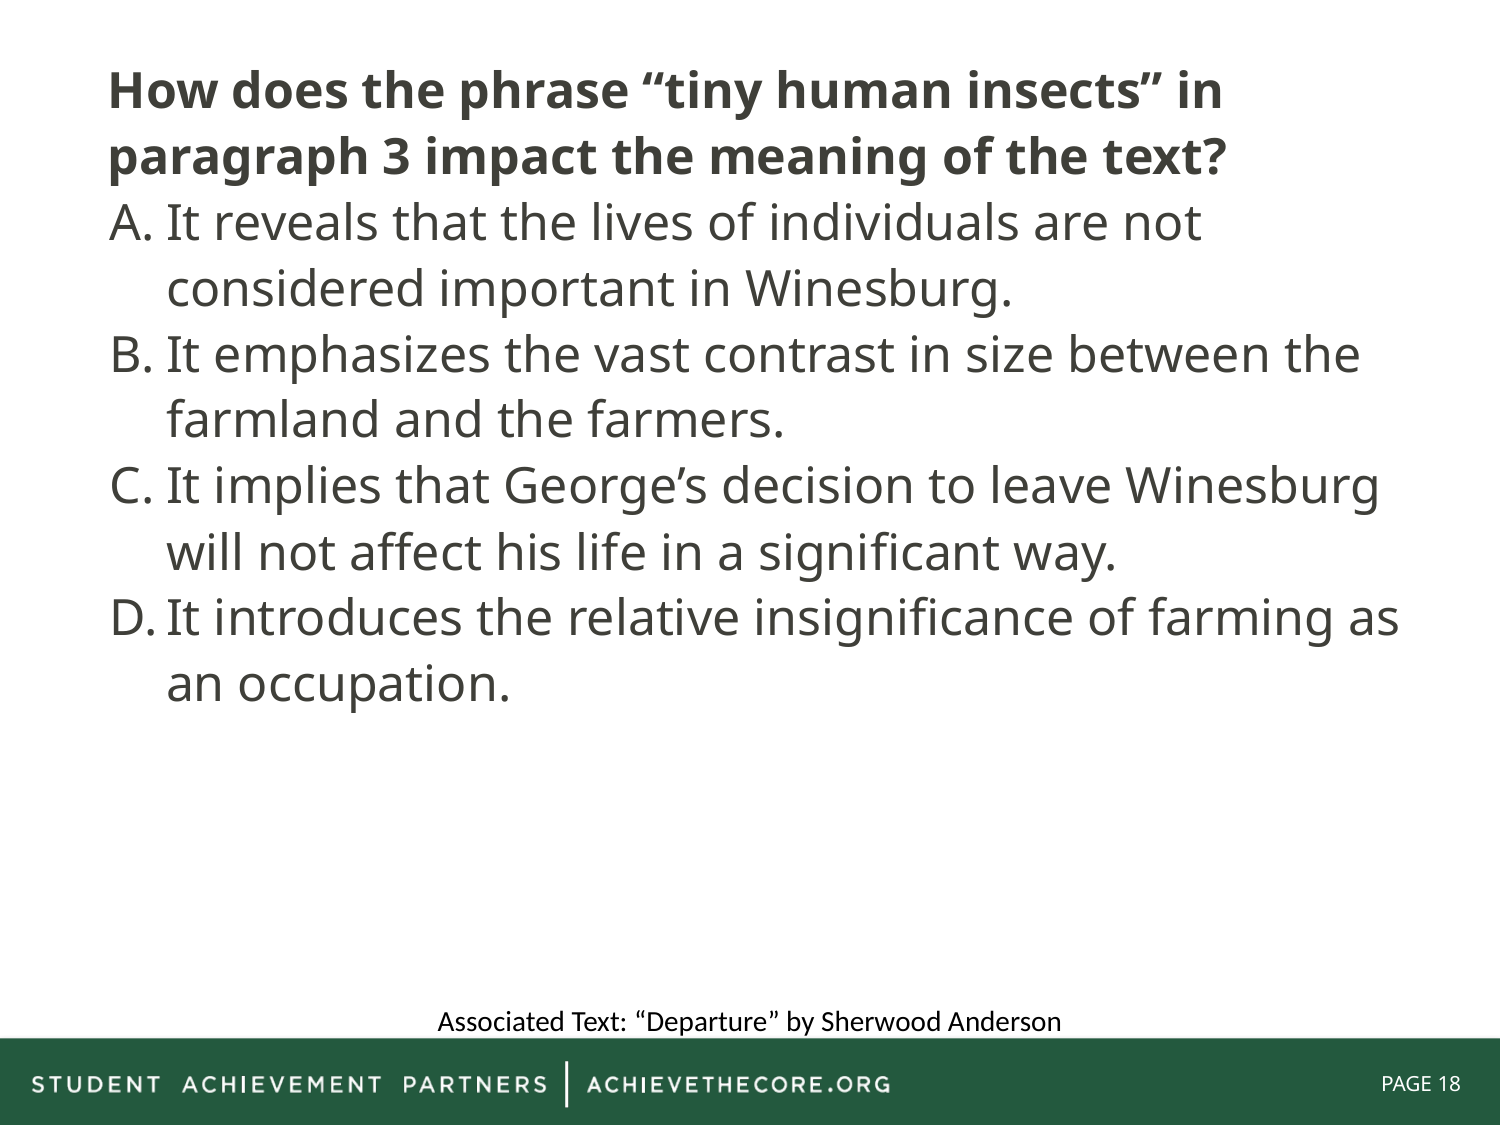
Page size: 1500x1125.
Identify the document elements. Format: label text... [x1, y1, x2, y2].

list How does the phrase “tiny human insects” in paragraph 3 impact the meaning of the text? It reveals that the lives of individuals are not considered important in Winesburg. It emphasizes the vast contrast in size between the farmland and the farmers. It implies that George’s decision to leave Winesburg will not affect his life in a significant way. It introduces the relative insignificance of farming as an occupation. [75, 44, 1425, 862]
text_box Associated Text: “Departure” by Sherwood Anderson [46, 994, 1454, 1045]
